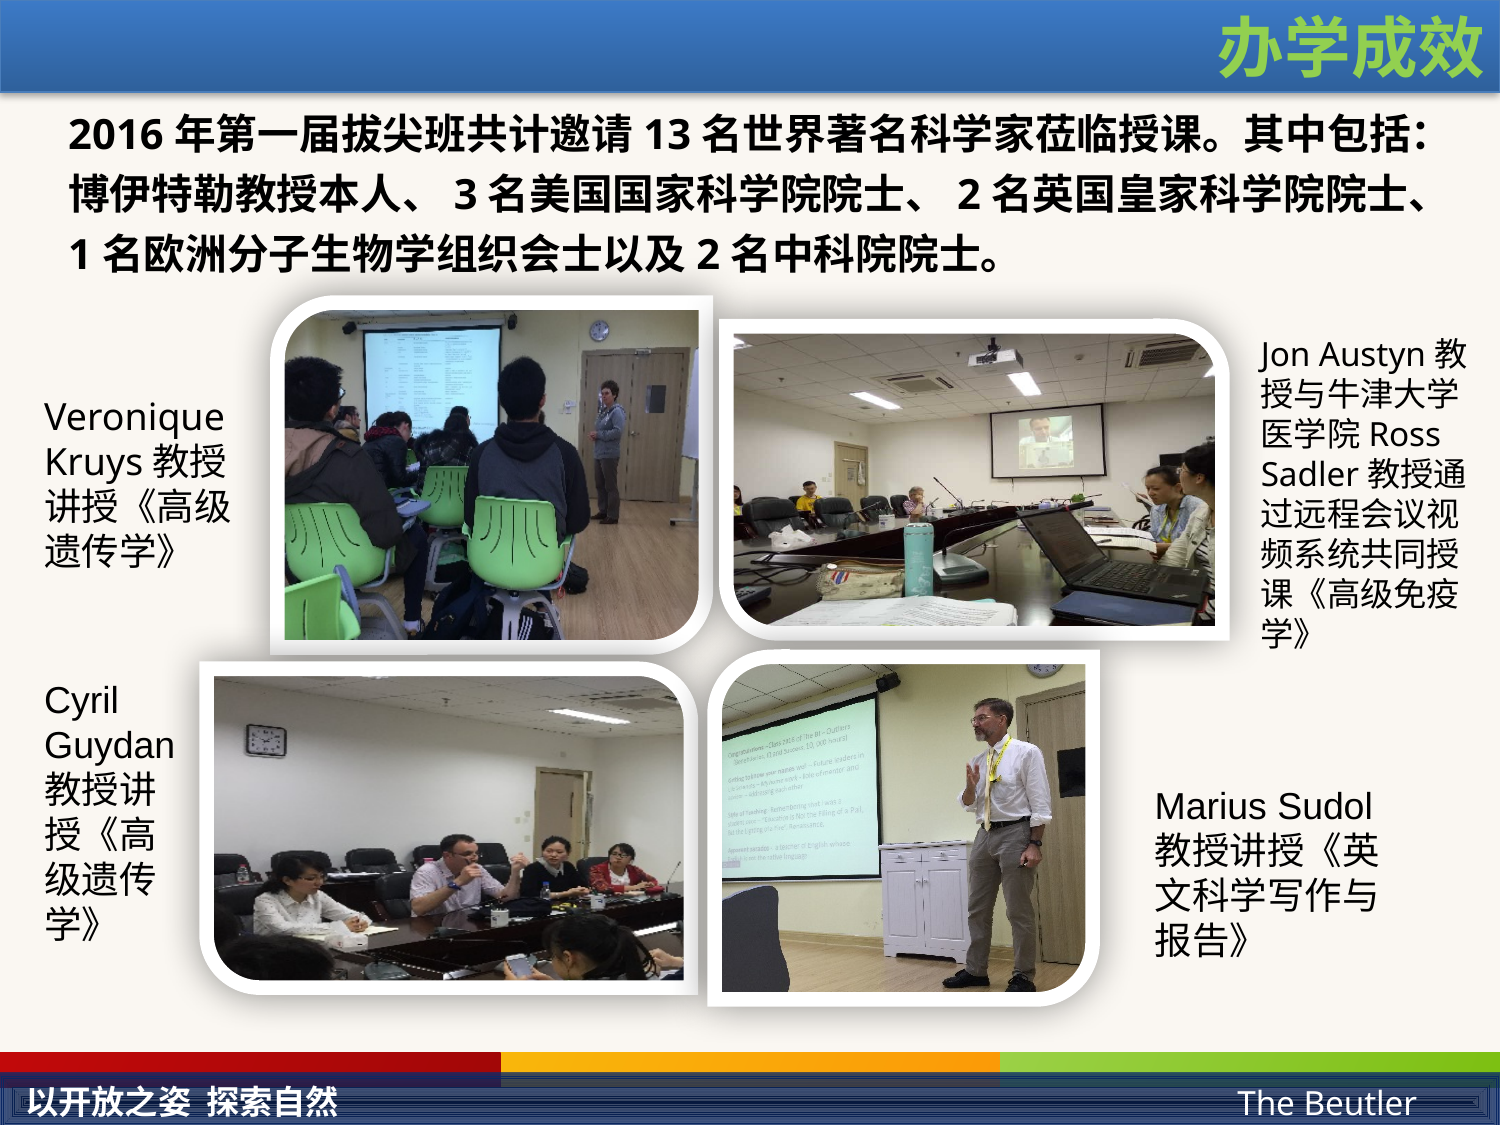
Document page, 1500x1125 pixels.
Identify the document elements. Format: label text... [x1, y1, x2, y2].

picture [714, 656, 1093, 1000]
text_box 办学成效 [0, 0, 1500, 93]
text_box Veronique Kruys教授讲授《高级遗传学》 [29, 385, 272, 625]
picture [277, 302, 707, 648]
subtitle 2016年第一届拔尖班共计邀请13名世界著名科学家莅临授课。其中包括：博伊特勒教授本人、3名美国国家科学院院士、2名英国皇家科学院院士、1名欧洲分子生物学组织会士以及2名中科院院士。 [52, 102, 1471, 291]
text_box Cyril Guydan教授讲授《高级遗传学》 [29, 668, 201, 954]
text_box Jon Austyn教授与牛津大学医学院Ross Sadler教授通过远程会议视频系统共同授课《高级免疫学》 [1246, 326, 1500, 701]
text_box Marius Sudol教授讲授《英文科学写作与报告》 [1139, 775, 1400, 1015]
picture [206, 668, 692, 988]
picture [726, 325, 1223, 634]
